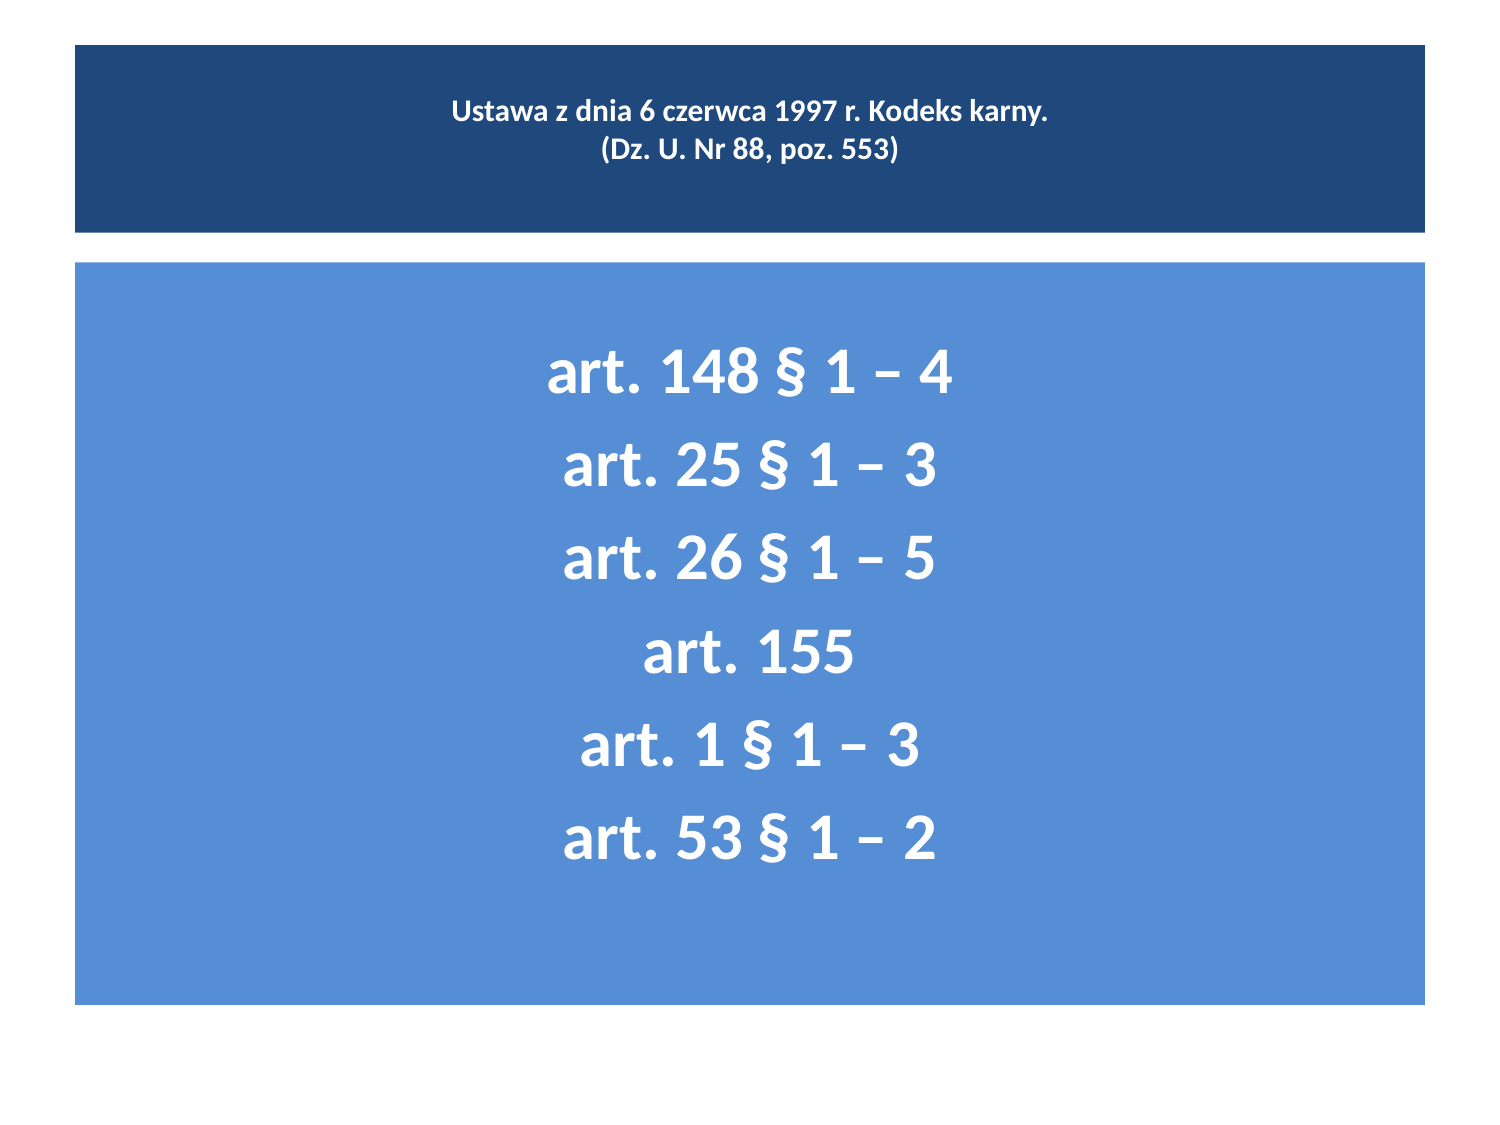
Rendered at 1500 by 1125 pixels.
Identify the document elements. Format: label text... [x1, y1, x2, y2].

title Ustawa z dnia 6 czerwca 1997 r. Kodeks karny. (Dz. U. Nr 88, poz. 553) [75, 45, 1425, 233]
list art. 148 § 1 – 4 art. 25 § 1 – 3 art. 26 § 1 – 5 art. 155 art. 1 § 1 – 3 art. 53 § 1 – 2 [75, 262, 1425, 1005]
